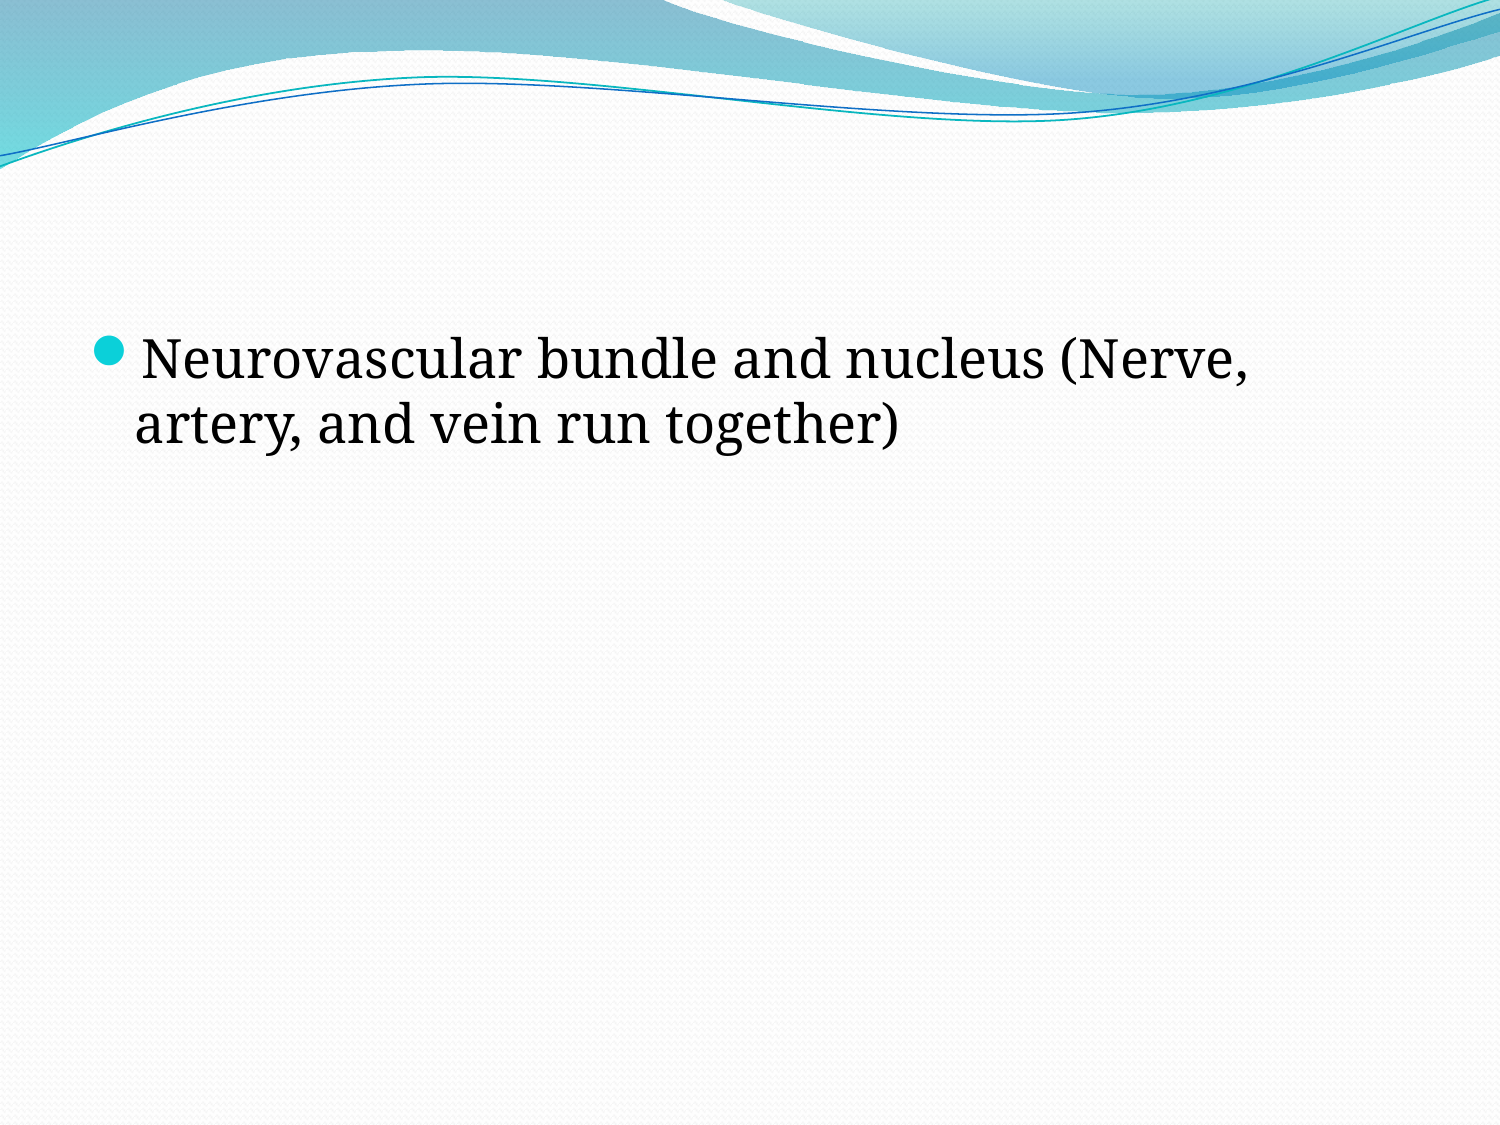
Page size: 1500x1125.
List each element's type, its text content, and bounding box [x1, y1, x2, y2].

list Neurovascular bundle and nucleus (Nerve, artery, and vein run together) [75, 317, 1425, 1038]
